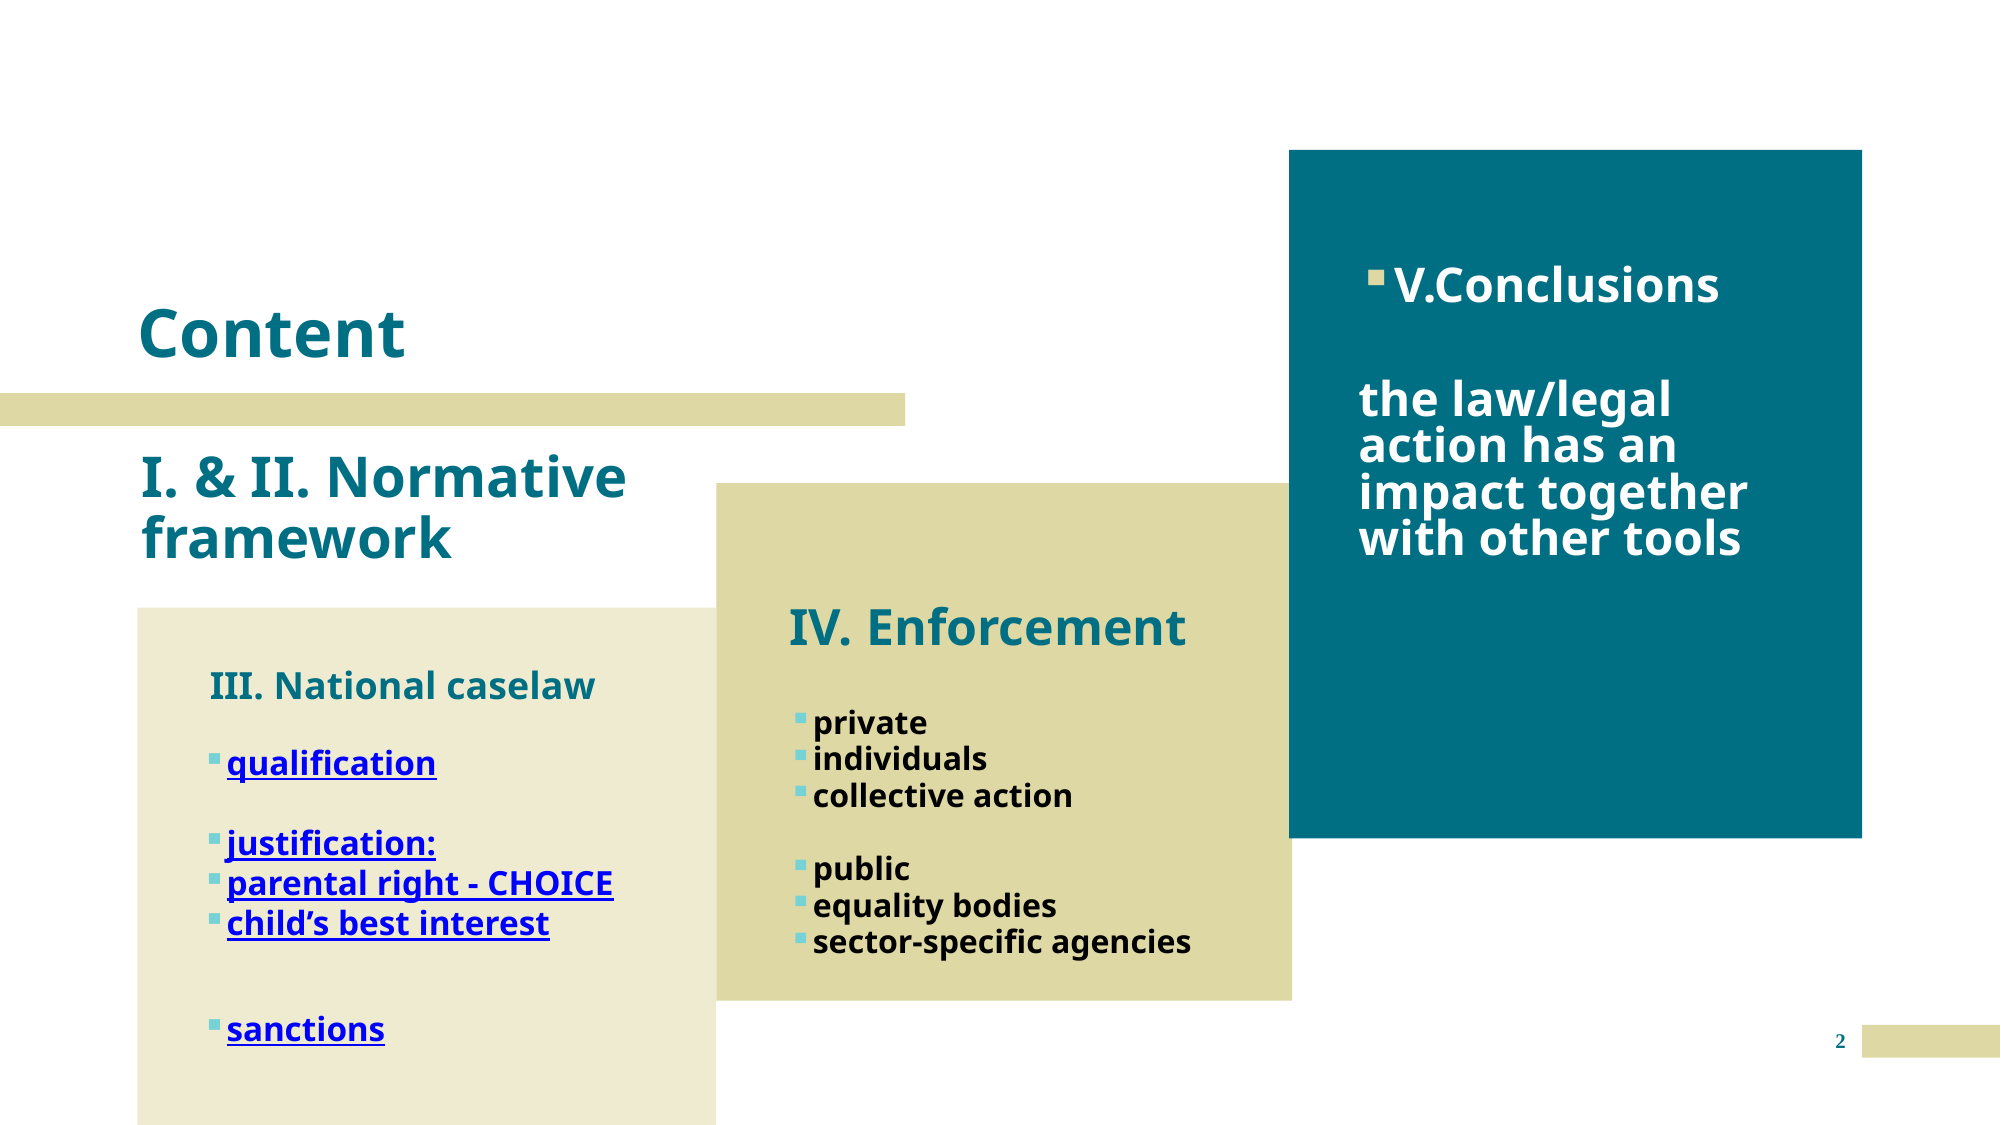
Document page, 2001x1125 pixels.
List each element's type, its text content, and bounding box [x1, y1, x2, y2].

text_box III. National caselaw [209, 628, 659, 707]
list V.Conclusions the law/legal action has an impact together with other tools [1357, 196, 1807, 825]
list IV. Enforcement [789, 503, 1239, 657]
list qualification justification: parental right - CHOICE child’s best interest sanctions [201, 746, 653, 1065]
title Content [136, 150, 1201, 373]
list I. & II. Normative framework [140, 448, 705, 589]
slide_number 2 [1829, 1026, 1852, 1050]
list private individuals collective action public equality bodies sector-specific agencies [788, 706, 1236, 975]
